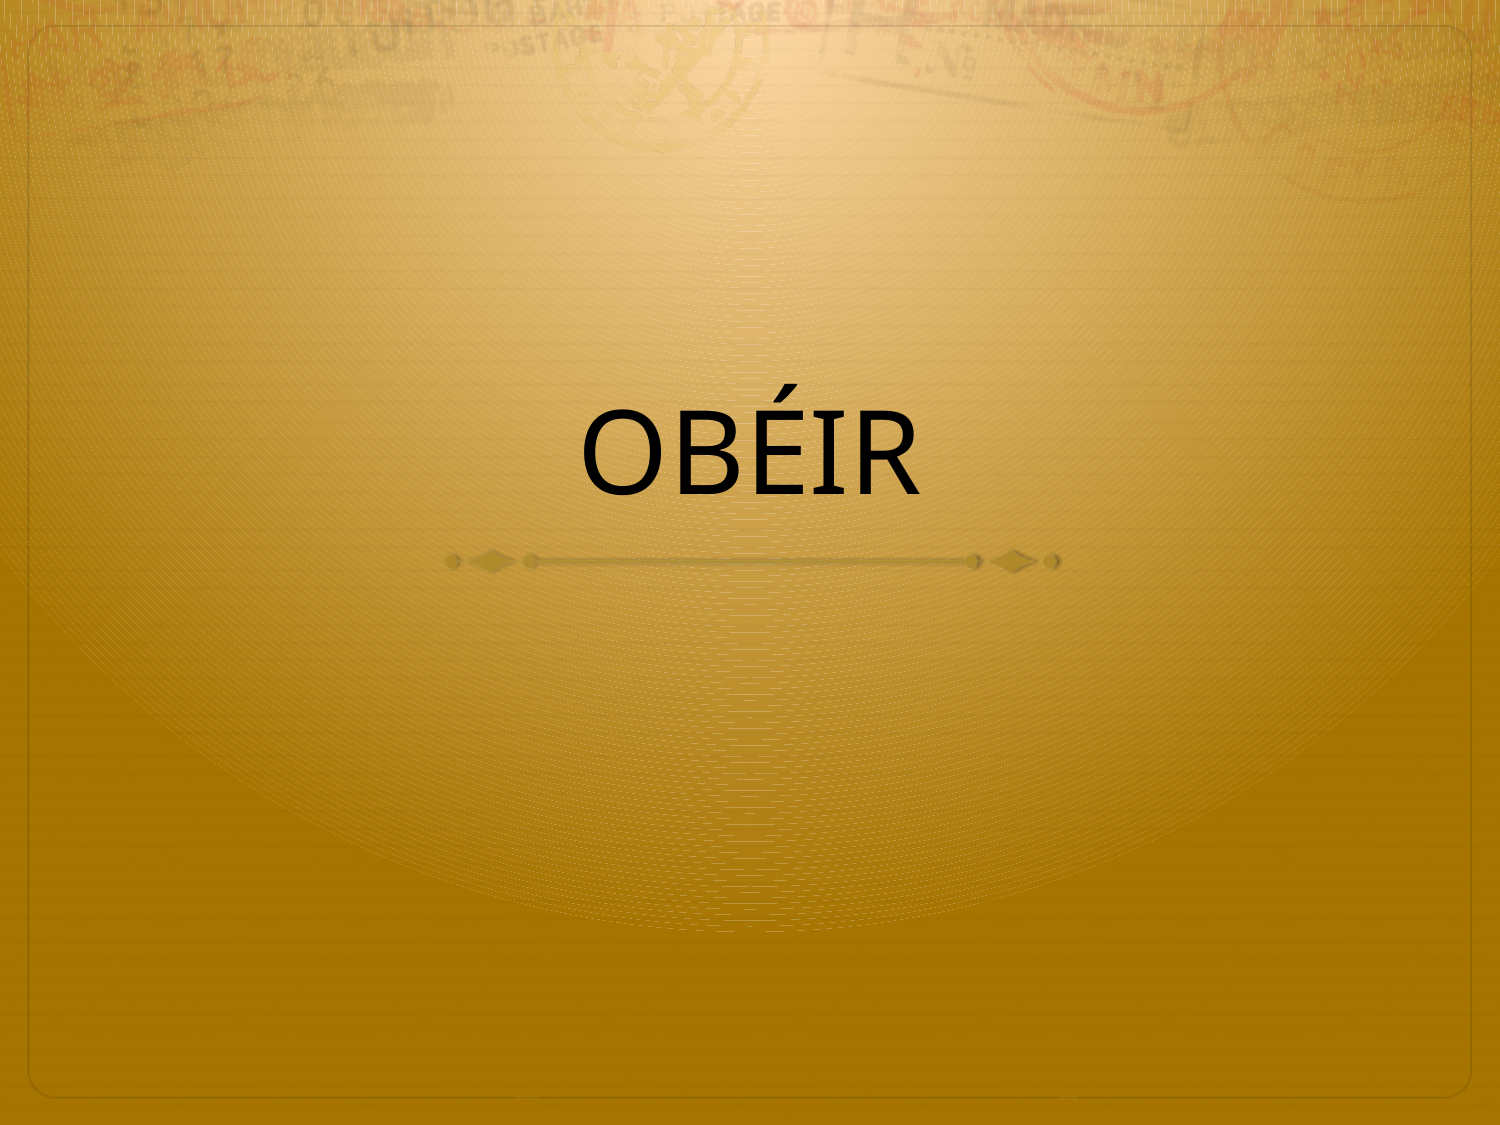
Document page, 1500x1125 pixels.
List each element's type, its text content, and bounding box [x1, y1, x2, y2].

title OBÉIR [93, 210, 1407, 525]
picture [0, 0, 1500, 1125]
